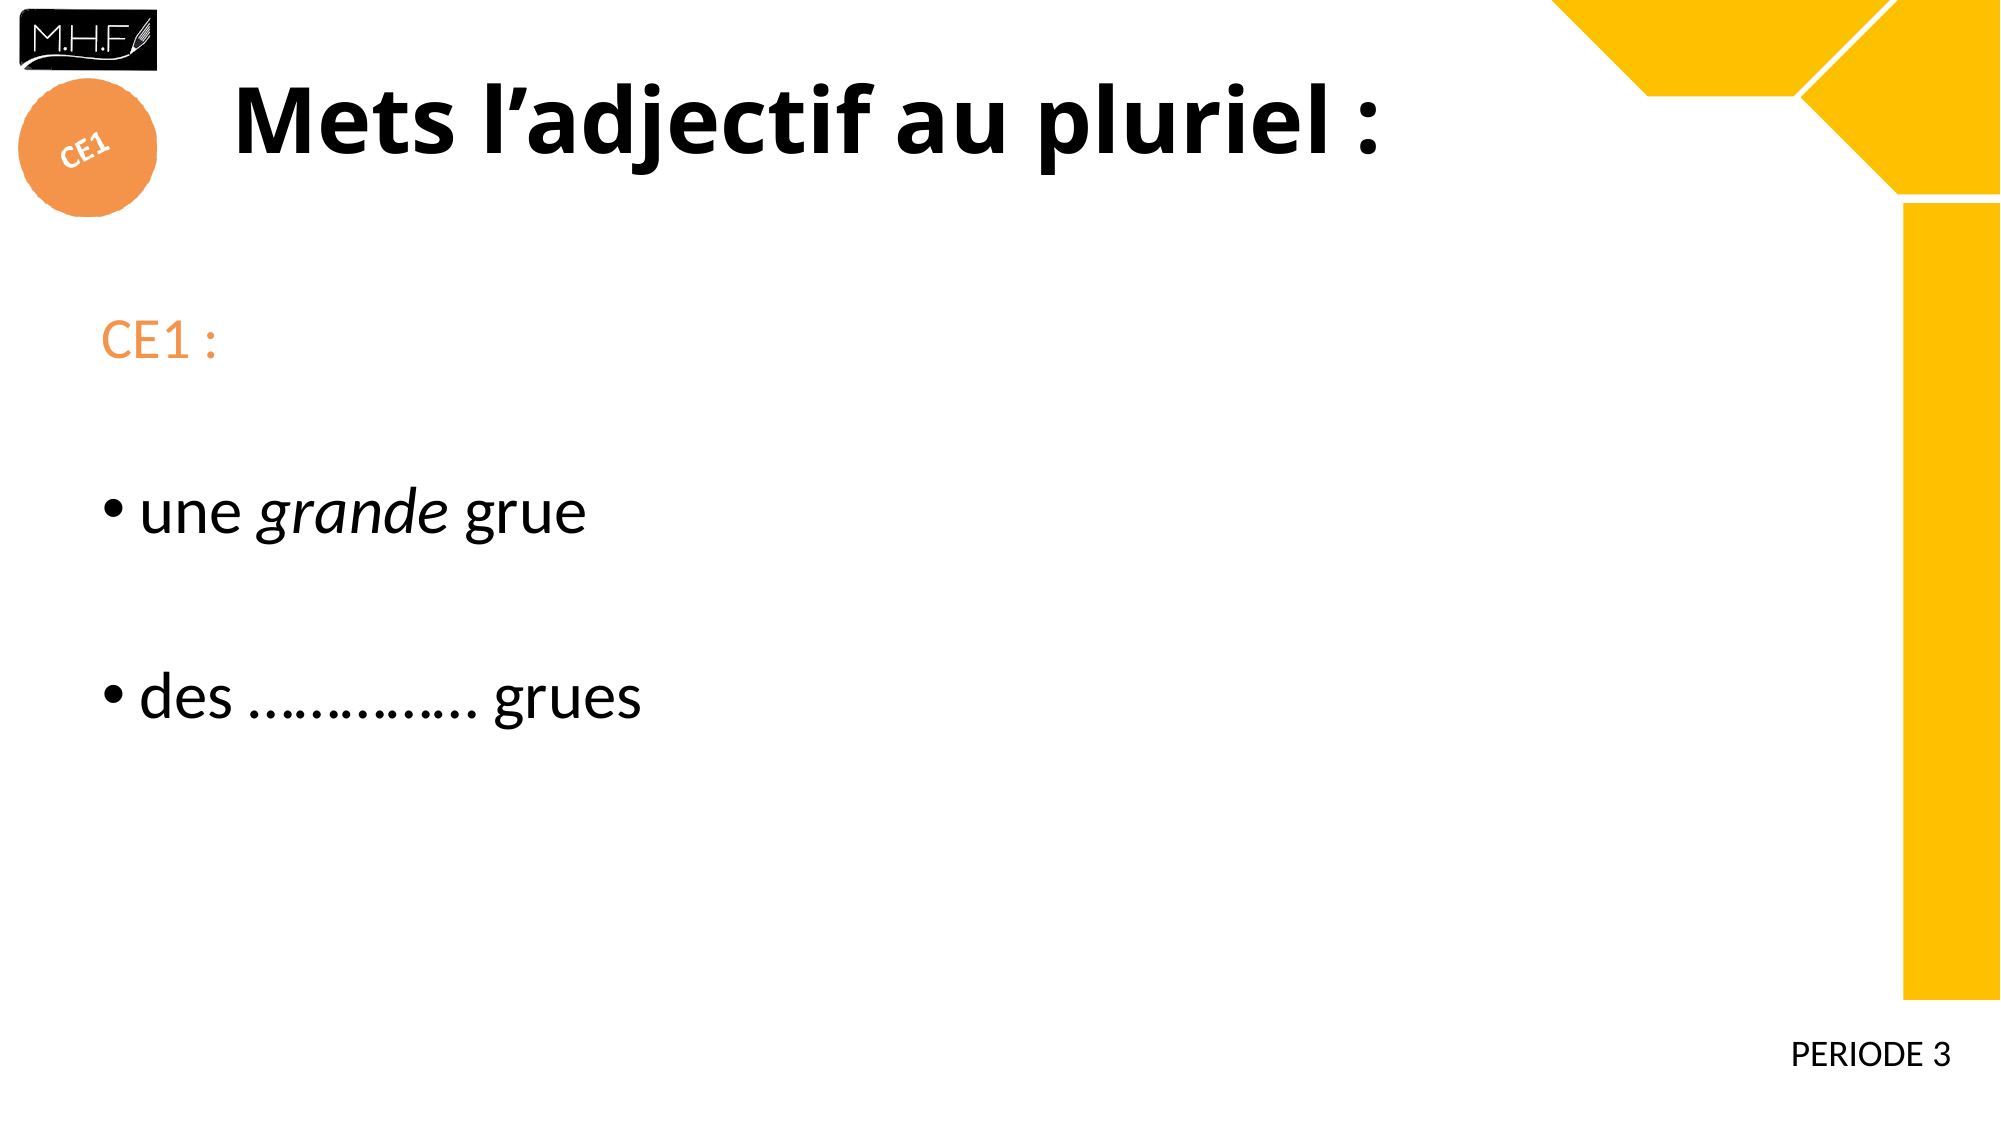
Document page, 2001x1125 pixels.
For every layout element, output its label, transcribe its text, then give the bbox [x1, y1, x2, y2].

picture [18, 78, 157, 218]
list CE1 : une grande grue des …………… grues [86, 300, 897, 1015]
text_box [1902, 202, 2000, 1001]
text_box [1549, 0, 1892, 98]
picture [16, 7, 157, 74]
text_box [1799, 0, 2000, 196]
text_box PERIODE 3 [1362, 1021, 1967, 1125]
title Mets l’adjectif au pluriel : [216, 15, 1763, 233]
